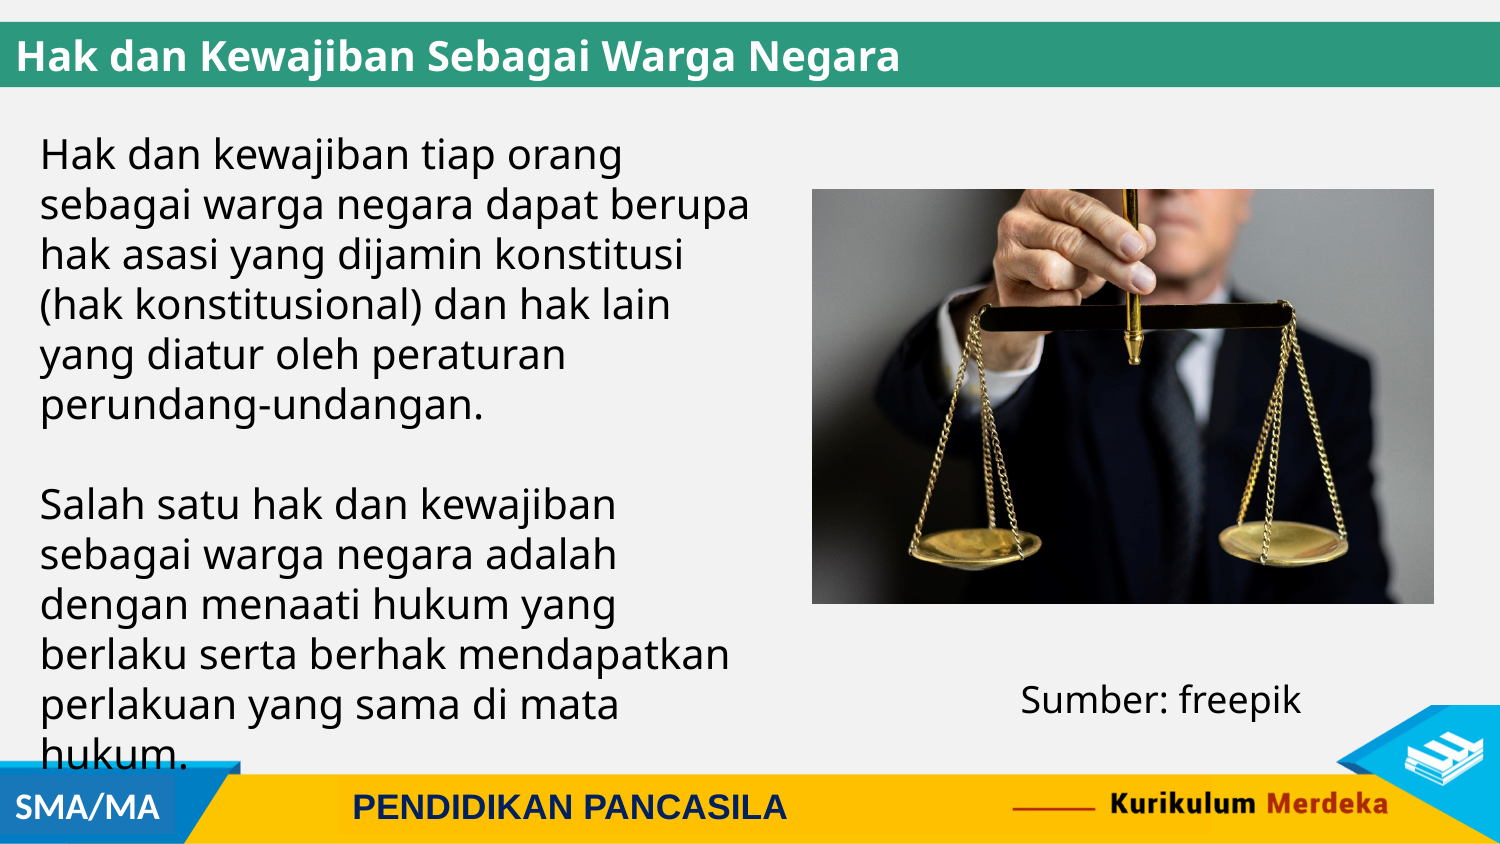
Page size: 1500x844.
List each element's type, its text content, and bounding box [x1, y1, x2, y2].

text_box Sumber: freepik [1005, 668, 1317, 704]
text_box Hak dan kewajiban tiap orang sebagai warga negara dapat berupa hak asasi yang dijamin konstitusi (hak konstitusional) dan hak lain yang diatur oleh peraturan perundang-undangan. Salah satu hak dan kewajiban sebagai warga negara adalah dengan menaati hukum yang berlaku serta berhak mendapatkan perlakuan yang sama di mata hukum. [24, 120, 775, 704]
picture [812, 189, 1434, 604]
text_box Hak dan Kewajiban Sebagai Warga Negara [0, 20, 1500, 89]
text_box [0, 705, 1500, 844]
